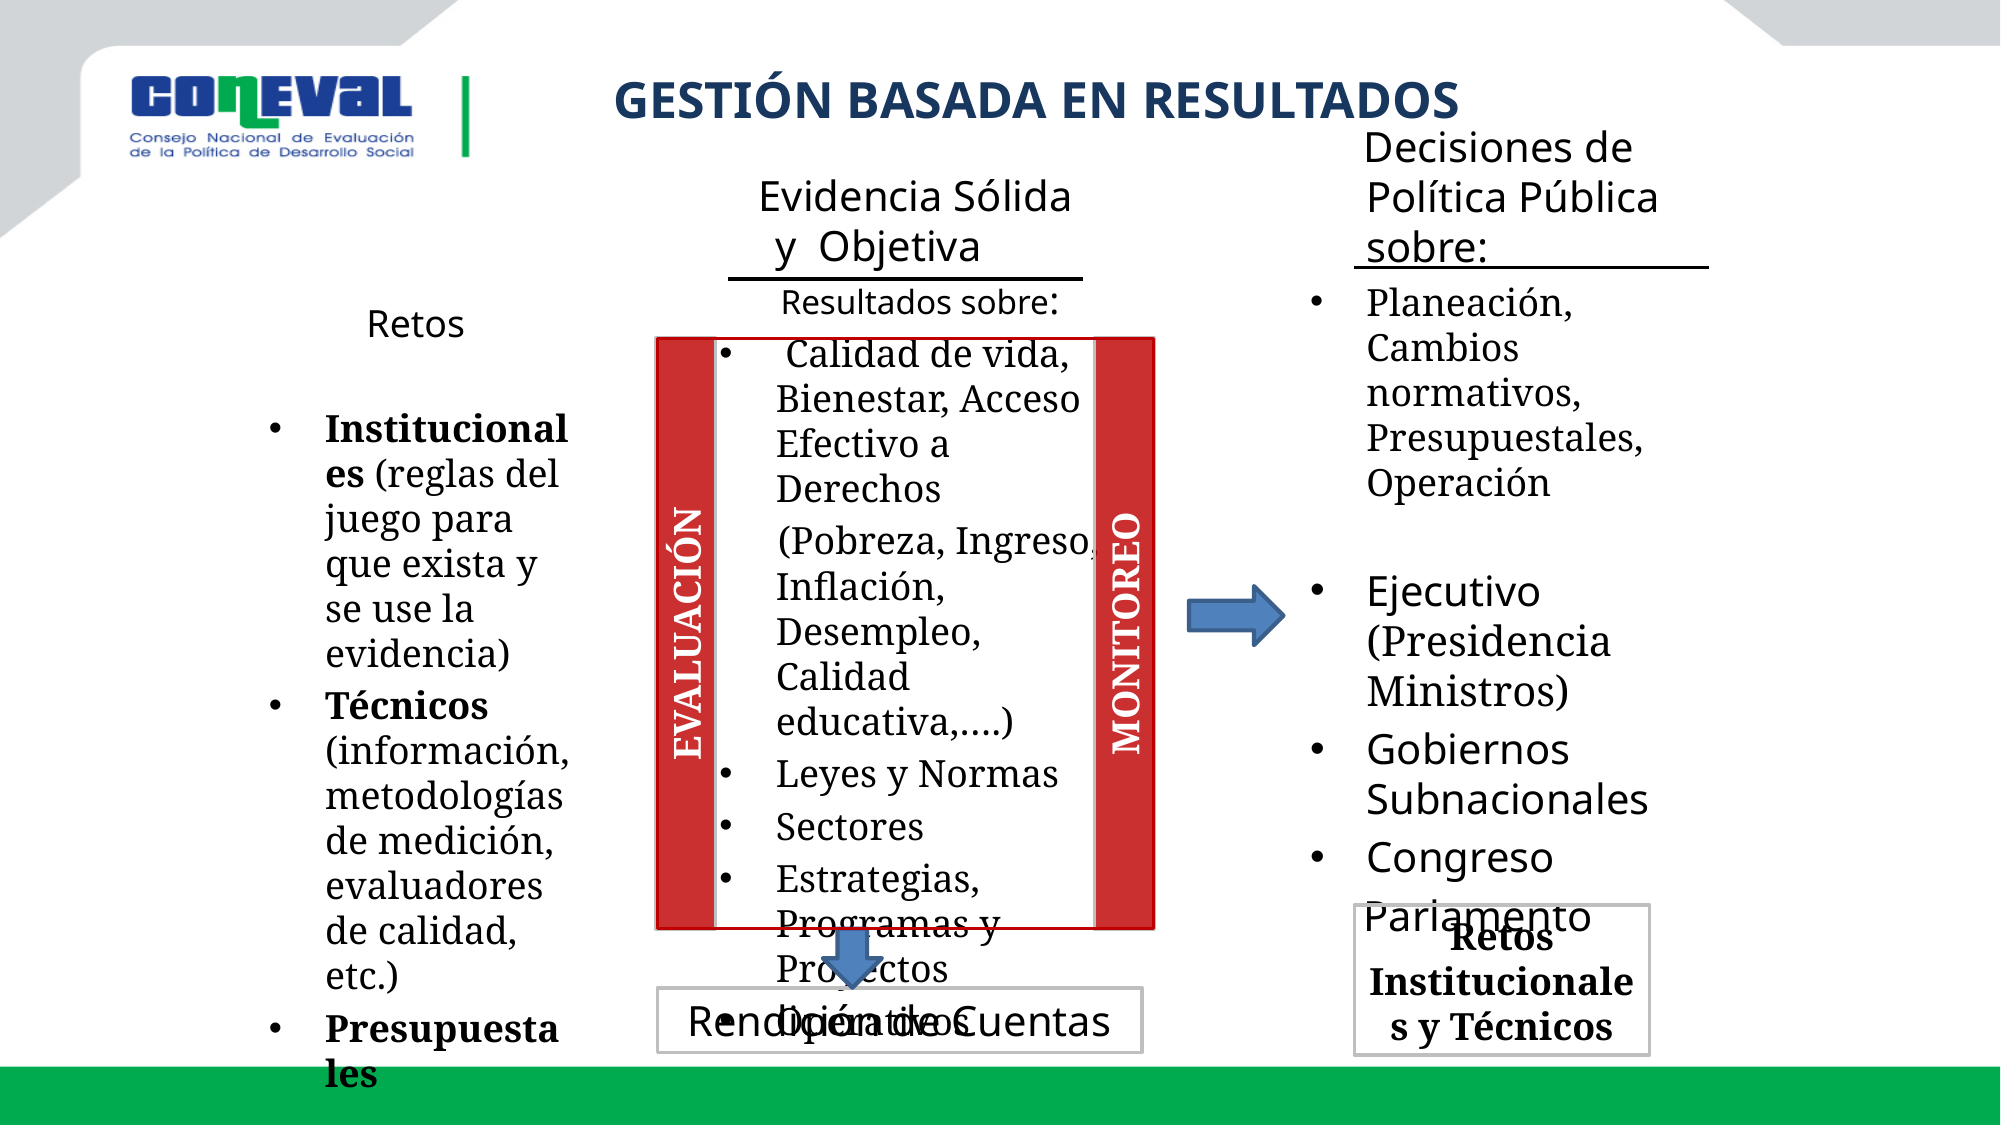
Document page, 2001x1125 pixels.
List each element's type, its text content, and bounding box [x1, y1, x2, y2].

text_box Gestión Basada en Resultados [598, 61, 1591, 137]
text_box Evidencia Sólida y Objetiva Resultados sobre: Calidad de vida, Bienestar, Acceso Efectivo a Derechos (Pobreza, Ingreso, Inflación, Desempleo, Calidad educativa,….) Leyes y Normas Sectores Estrategias, Programas y Proyectos Operativos [704, 162, 1119, 336]
text_box Rendición de Cuentas [657, 987, 1142, 1053]
picture [0, 0, 2001, 1125]
text_box Retos Institucionales (reglas del juego para que exista y se use la evidencia) Técnicos (información, metodologías de medición, evaluadores de calidad, etc.) Presupuestales [254, 292, 587, 1035]
text_box Retos Institucionales y Técnicos [1354, 905, 1650, 1055]
text_box [1186, 584, 1286, 648]
text_box [655, 336, 1156, 931]
text_box Decisiones de Política Pública sobre: Planeación, Cambios normativos, Presupuestales, Operación Ejecutivo (Presidencia Ministros) Gobiernos Subnacionales Congreso Parlamento [1295, 113, 1709, 856]
text_box [820, 931, 884, 990]
